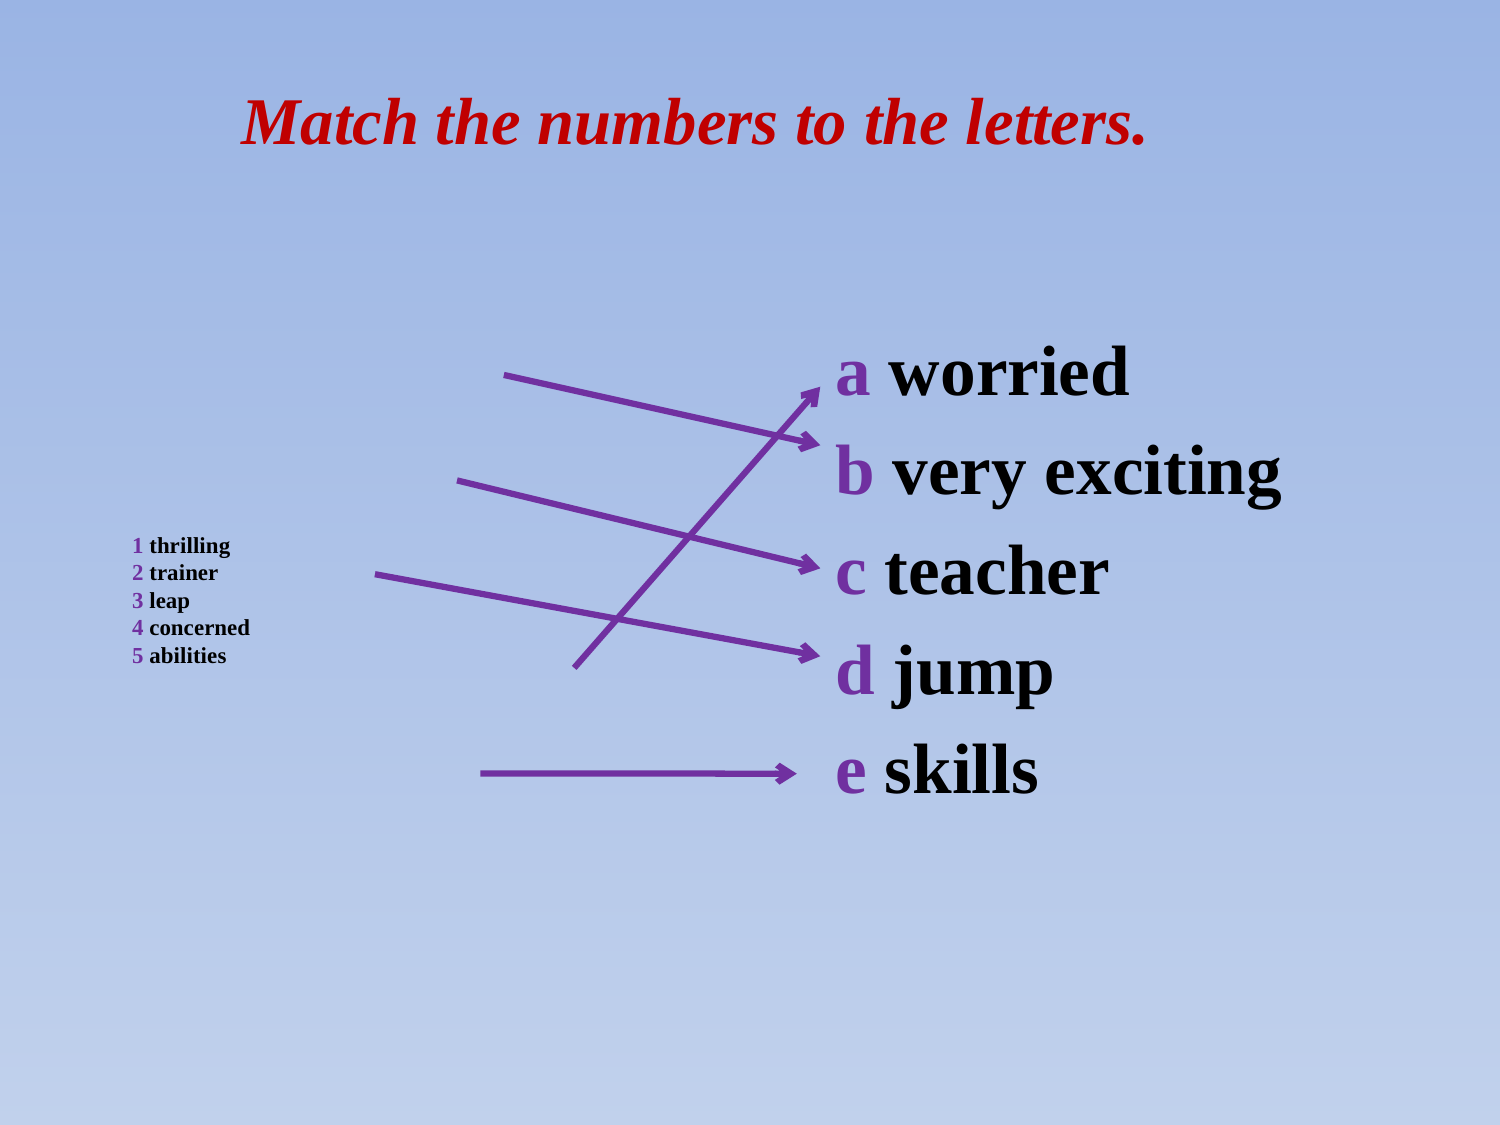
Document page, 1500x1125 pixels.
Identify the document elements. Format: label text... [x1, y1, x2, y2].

text_box Match the numbers to the letters. [226, 70, 1166, 165]
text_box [456, 480, 551, 569]
subtitle a worried b very exciting с teacher d jump e skills [820, 316, 1461, 821]
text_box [374, 573, 821, 657]
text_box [556, 404, 839, 651]
title 1 thrilling 2 trainer 3 leap 4 concerned 5 abilities [117, 492, 579, 734]
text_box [503, 374, 821, 446]
